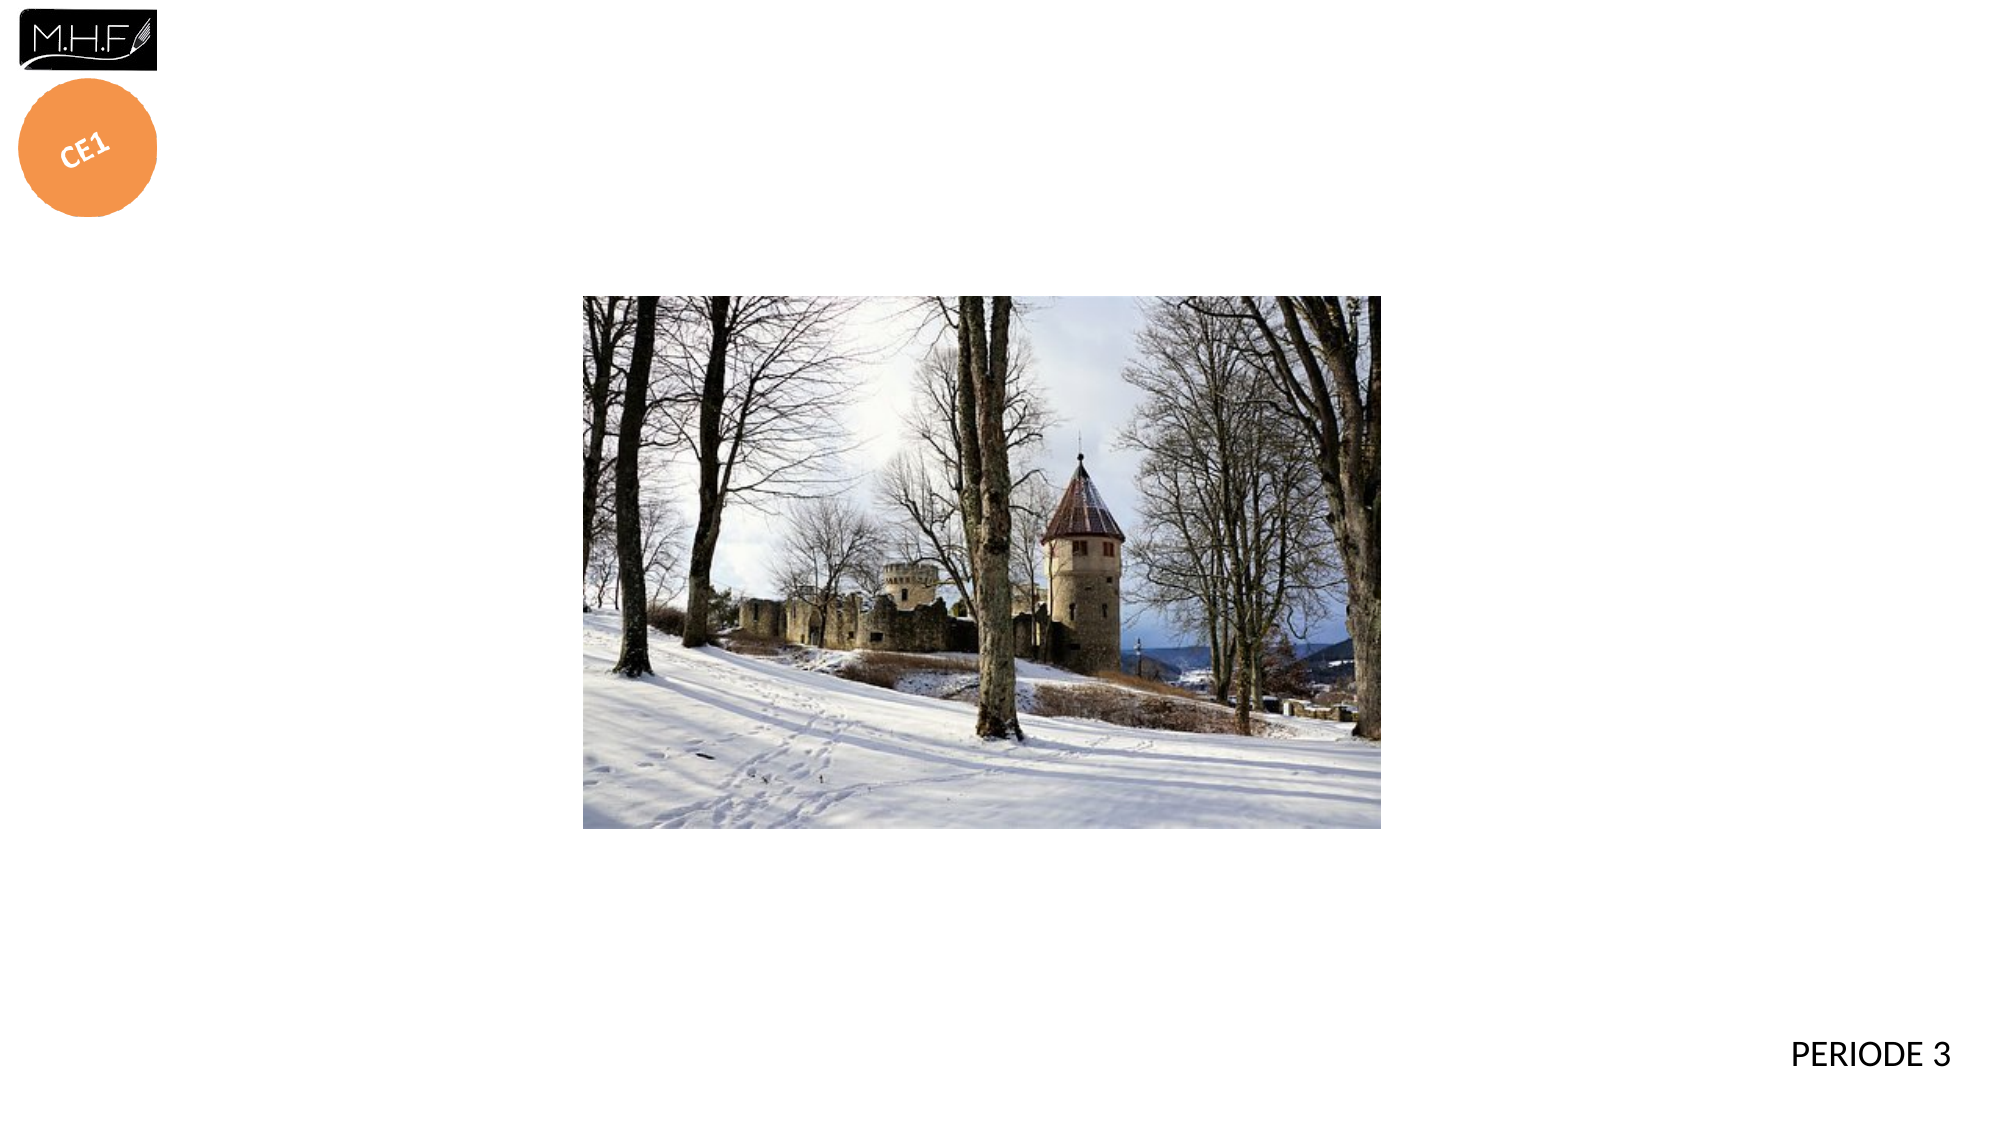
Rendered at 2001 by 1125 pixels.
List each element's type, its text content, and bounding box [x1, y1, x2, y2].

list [583, 296, 1381, 829]
picture [16, 7, 157, 74]
text_box PERIODE 3 [1362, 1021, 1967, 1082]
picture [18, 78, 157, 218]
